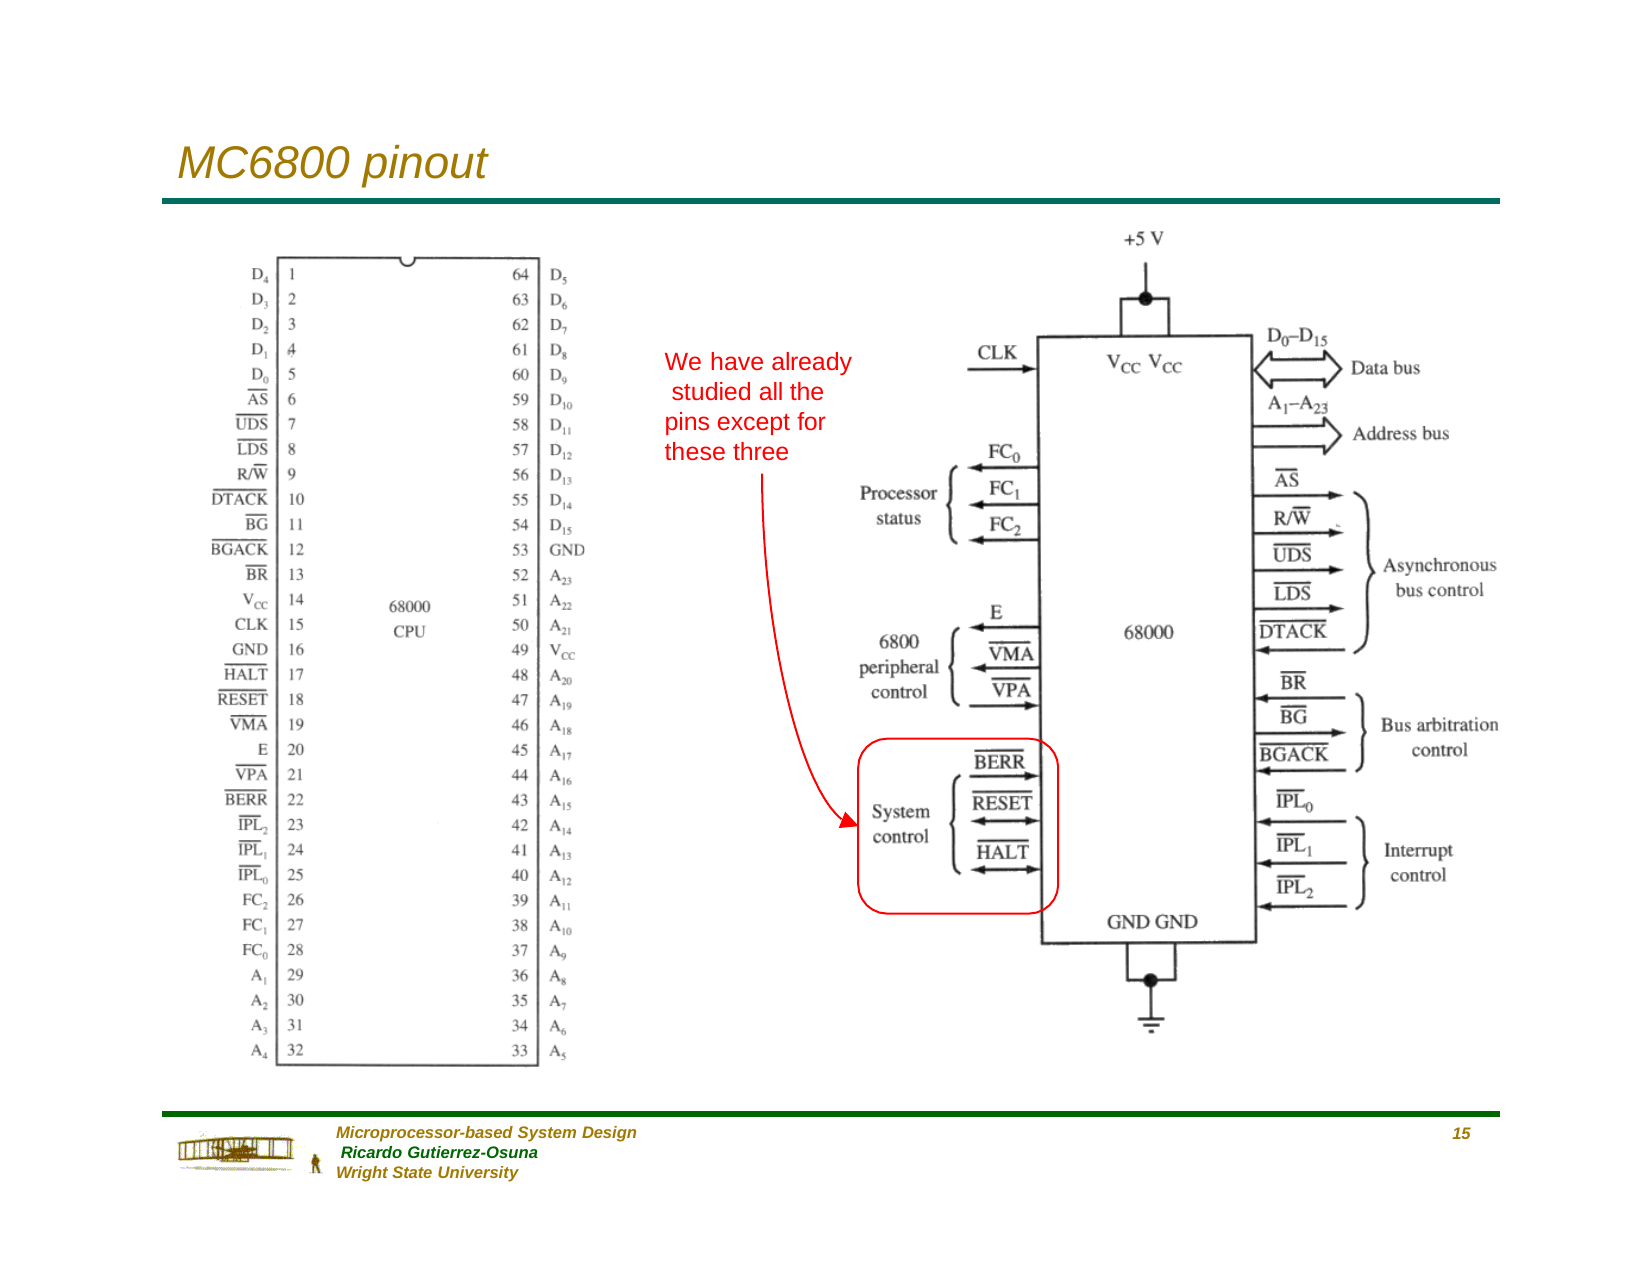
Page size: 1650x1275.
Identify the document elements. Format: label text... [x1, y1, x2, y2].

picture [859, 231, 1499, 1034]
text_box We have already studied all the pins except for these three [662, 343, 855, 466]
text_box [762, 473, 842, 819]
title MC6800 pinout [175, 130, 491, 346]
footer Microprocessor-based System Design Ricardo Gutierrez-Osuna Wright State University [334, 1121, 642, 1275]
text_box [858, 738, 1059, 914]
text_box [211, 256, 585, 1068]
text_box [838, 811, 859, 829]
picture [175, 1131, 325, 1174]
slide_number 10 [1448, 1122, 1476, 1275]
